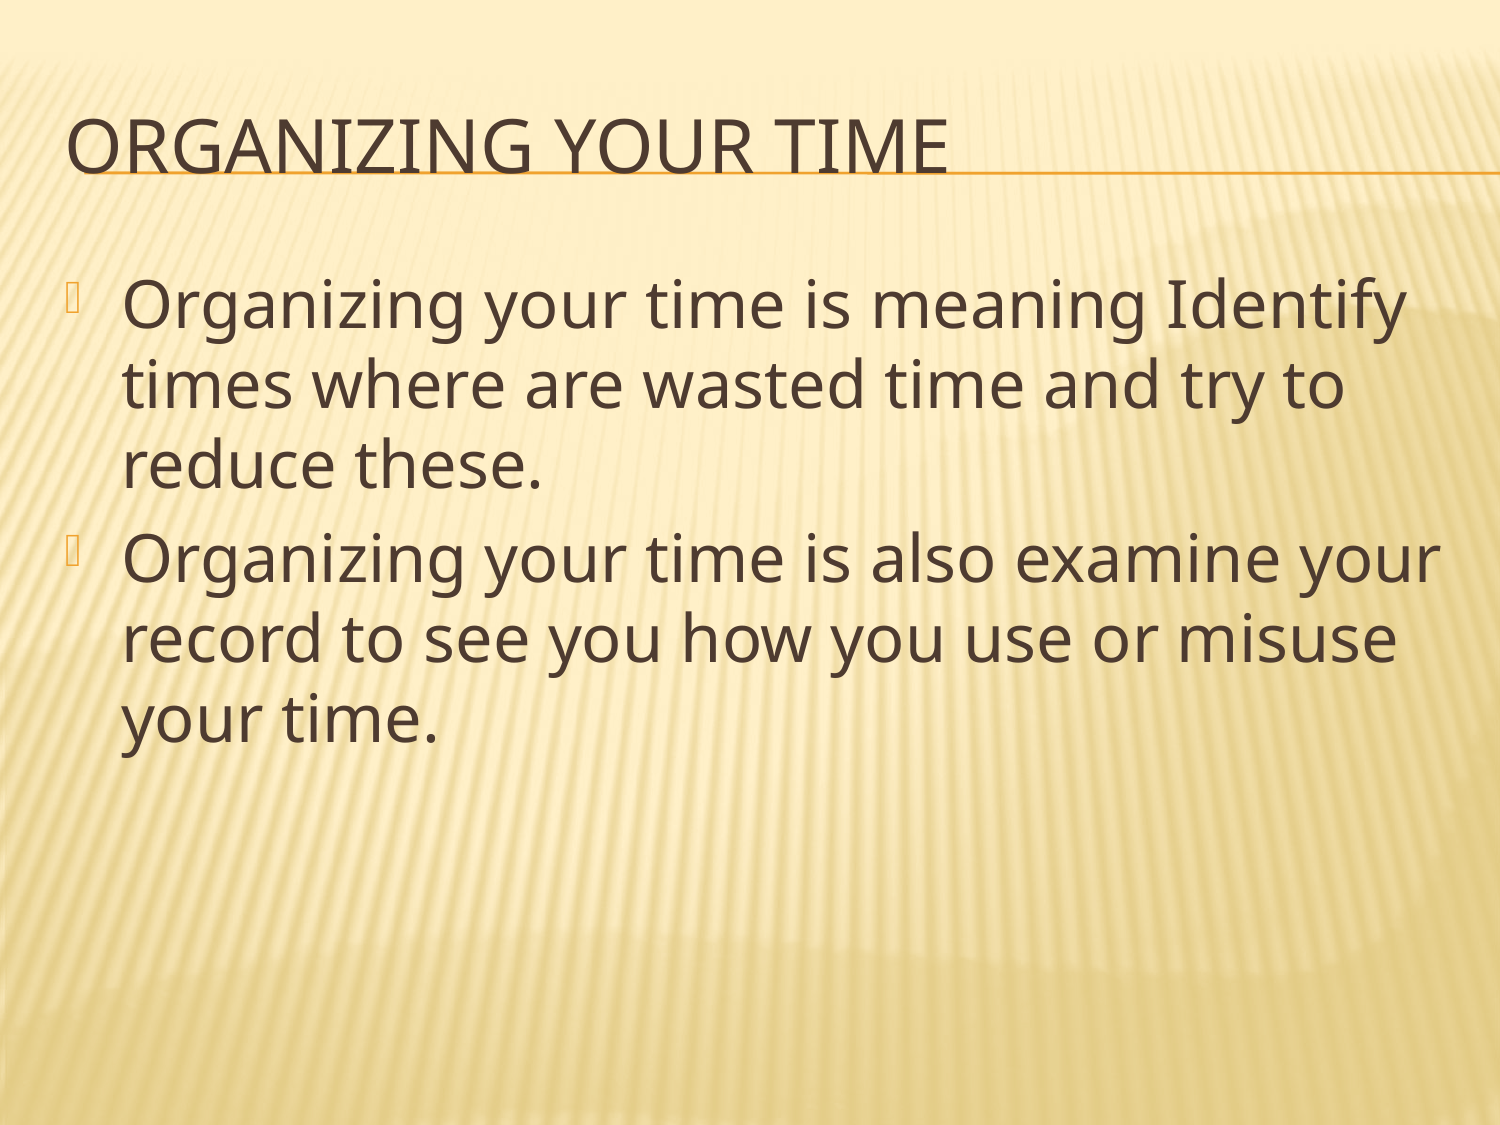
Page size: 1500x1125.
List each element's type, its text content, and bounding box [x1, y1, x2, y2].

title ORGANIZING YOUR TIME [50, 75, 1475, 213]
list Organizing your time is meaning Identify times where are wasted time and try to reduce these. Organizing your time is also examine your record to see you how you use or misuse your time. [50, 254, 1475, 998]
